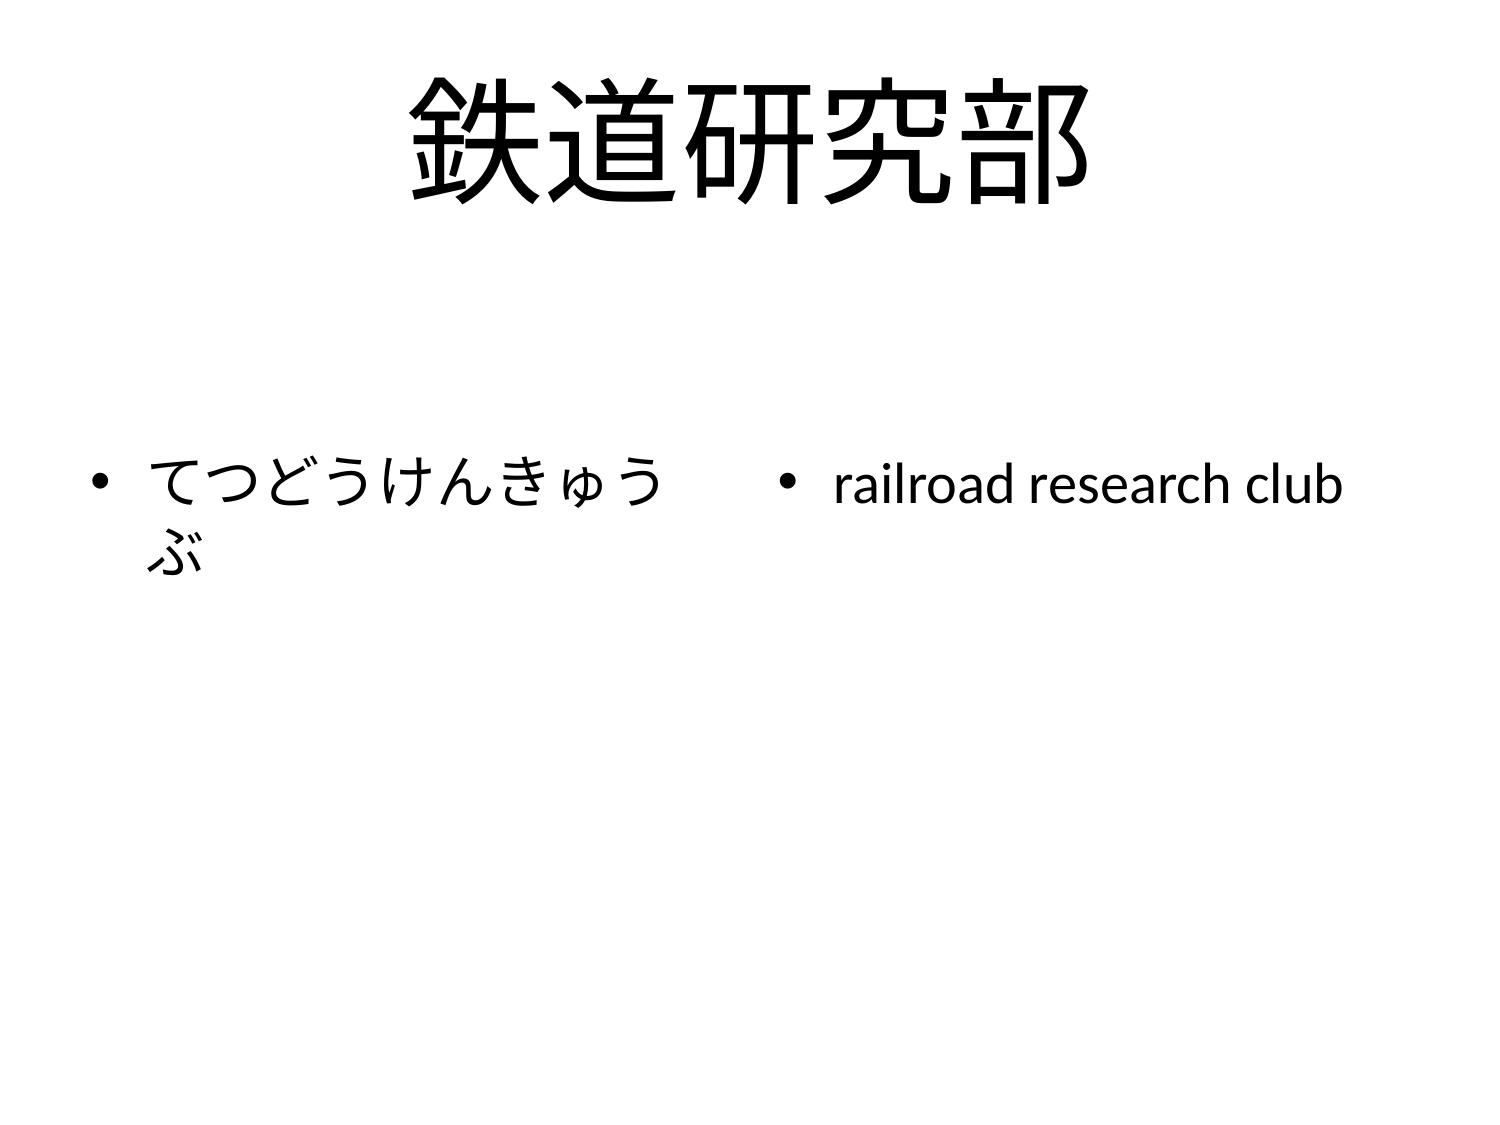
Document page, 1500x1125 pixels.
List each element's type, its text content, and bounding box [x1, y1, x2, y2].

title 鉄道研究部 [74, 44, 1426, 233]
list railroad research club [762, 437, 1426, 1006]
list てつどうけんきゅうぶ [74, 437, 738, 1006]
